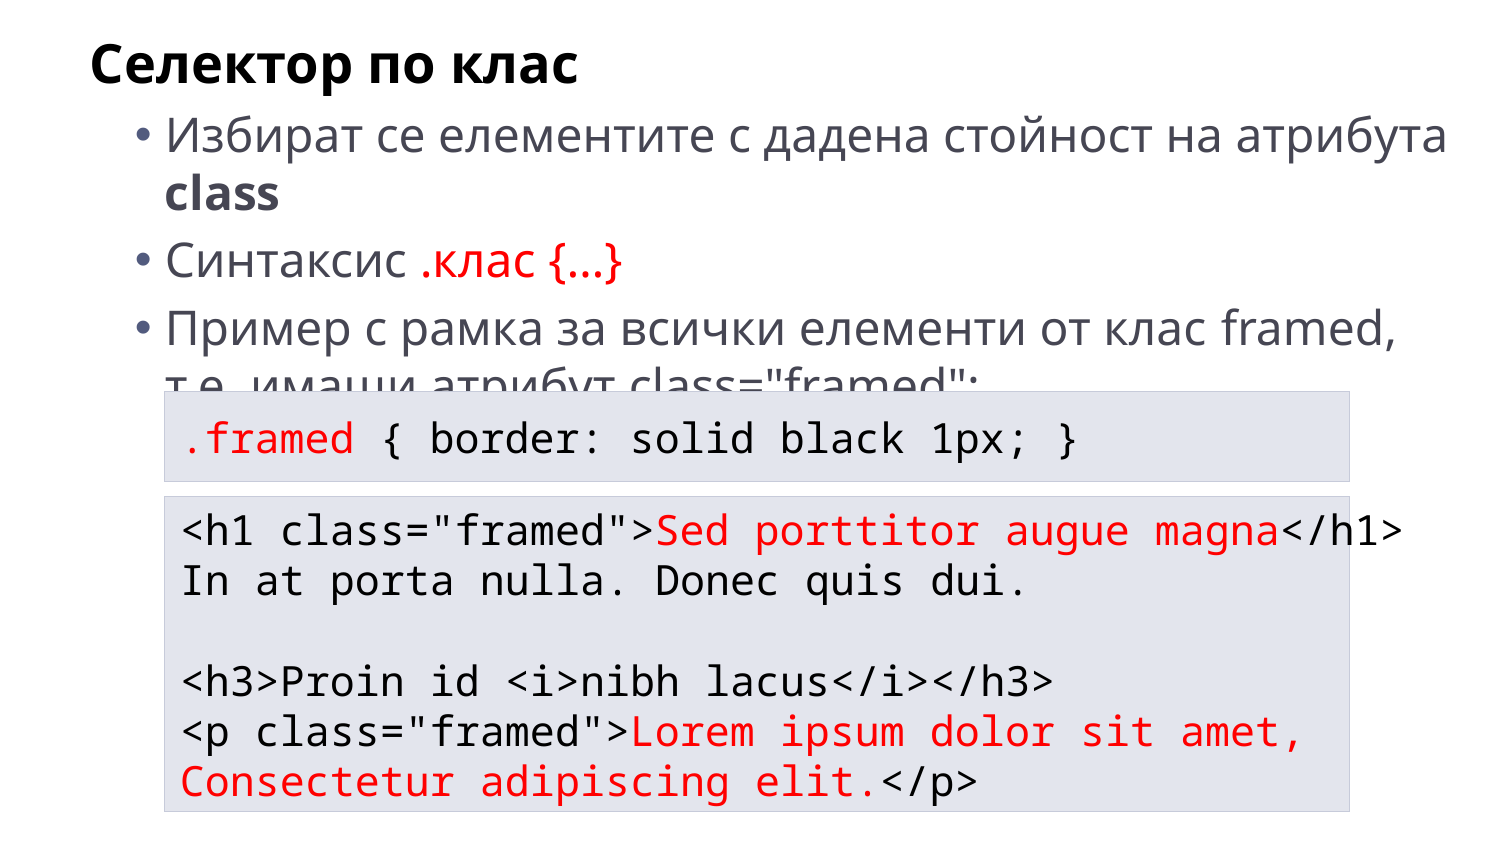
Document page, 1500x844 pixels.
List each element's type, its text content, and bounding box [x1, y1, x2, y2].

text_box .framed { border: solid black 1px; } [164, 391, 1350, 482]
list Селектор по клас Избират се елементите с дадена стойност на атрибута class Синтаксис .клас {…} Пример с рамка за всички елементи от клас framed, т.е. имащи атрибут class="framed": [75, 21, 1475, 835]
text_box <h1 class="framed">Sed porttitor augue magna</h1> In at porta nulla. Donec quis dui. <h3>Proin id <i>nibh lacus</i></h3> <p class="framed">Lorem ipsum dolor sit amet, Consectetur adipiscing elit.</p> [164, 496, 1350, 812]
